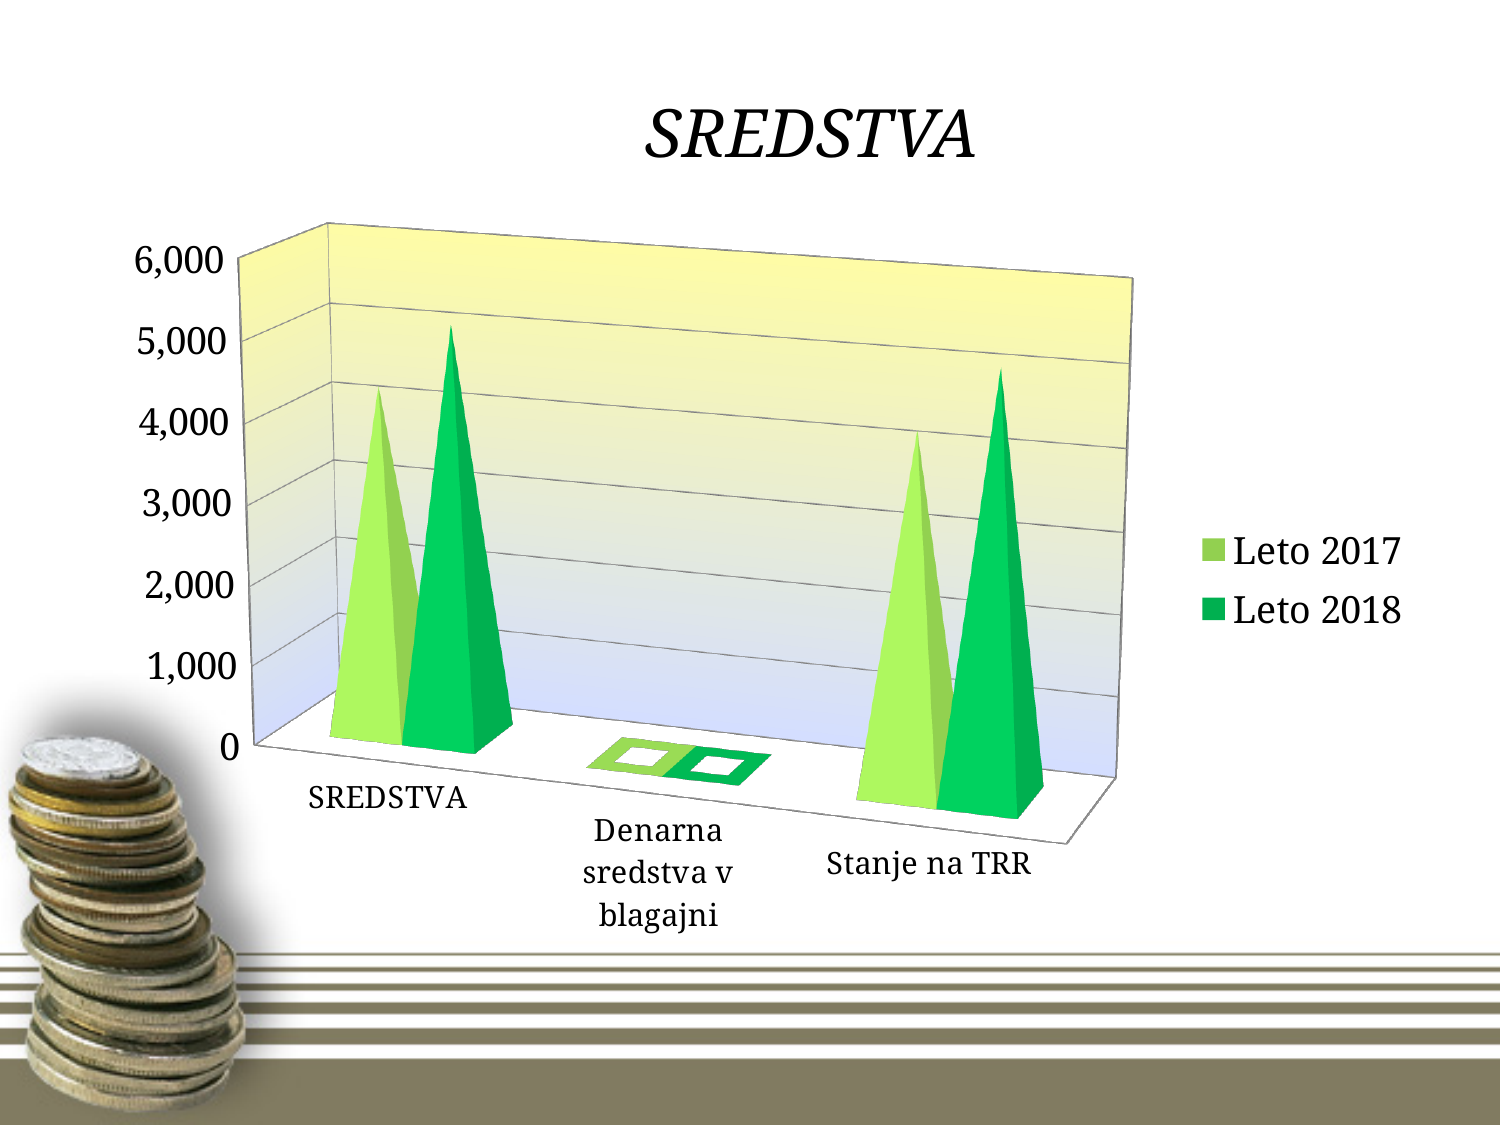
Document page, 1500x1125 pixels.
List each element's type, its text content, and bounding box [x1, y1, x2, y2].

title SREDSTVA [174, 37, 1450, 225]
chart [76, 207, 1427, 951]
picture [0, 0, 1500, 1125]
